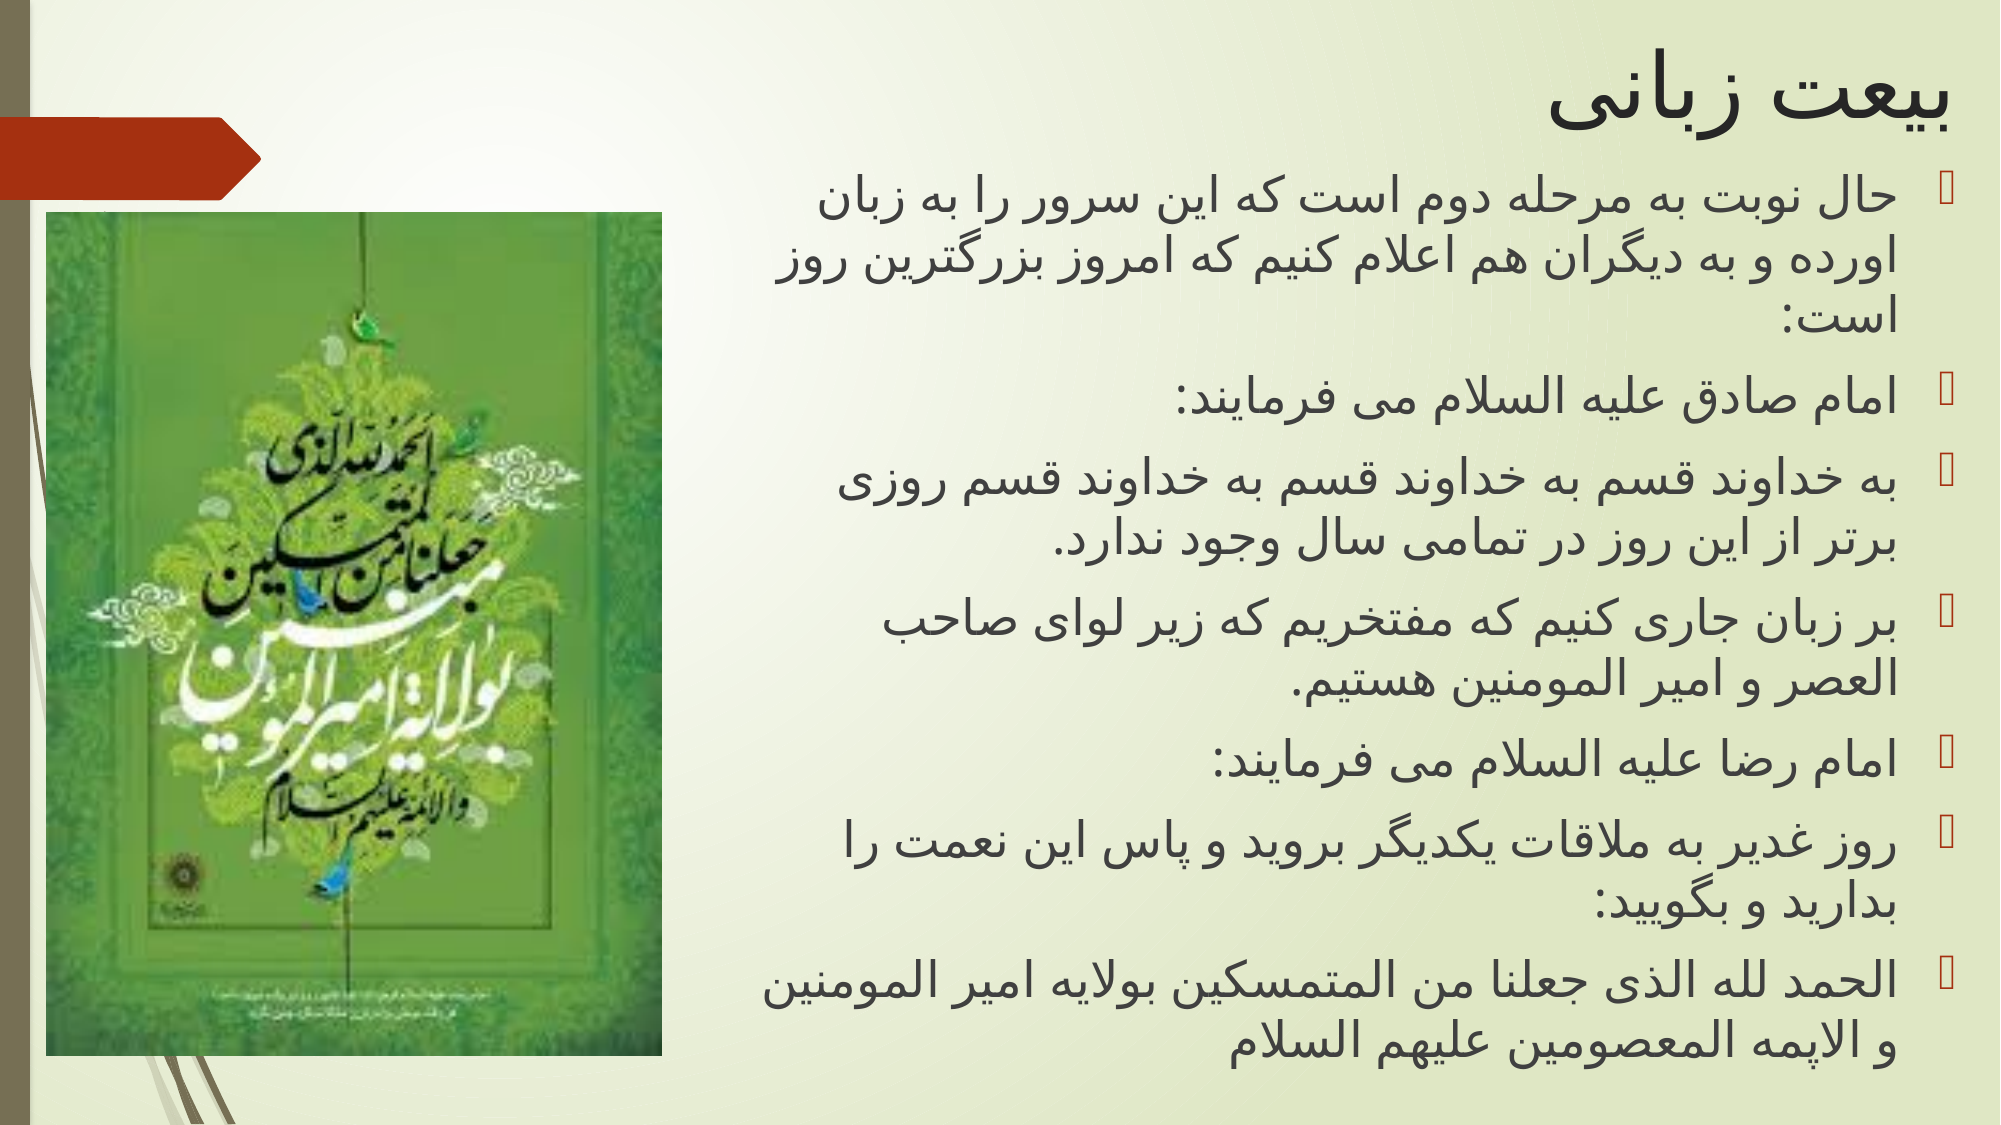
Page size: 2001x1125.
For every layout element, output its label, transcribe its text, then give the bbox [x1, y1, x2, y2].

title بیعت زبانی [597, 18, 1972, 156]
picture [46, 212, 663, 1056]
list حال نوبت به مرحله دوم است که این سرور را به زبان اورده و به دیگران هم اعلام کنیم که امروز بزرگترین روز است: امام صادق علیه السلام می فرمایند: به خداوند قسم به خداوند قسم به خداوند قسم روزی برتر از این روز در تمامی سال وجود ندارد. بر زبان جاری کنیم که مفتخریم که زیر لوای صاحب العصر و امیر المومنین هستیم. امام رضا علیه السلام می فرمایند: روز غدیر به ملاقات یکدیگر بروید و پاس این نعمت را بدارید و بگویید: الحمد لله الذی جعلنا من المتمسکین بولایه امیر المومنین و الاپمه المعصومین علیهم السلام [731, 155, 1972, 1107]
